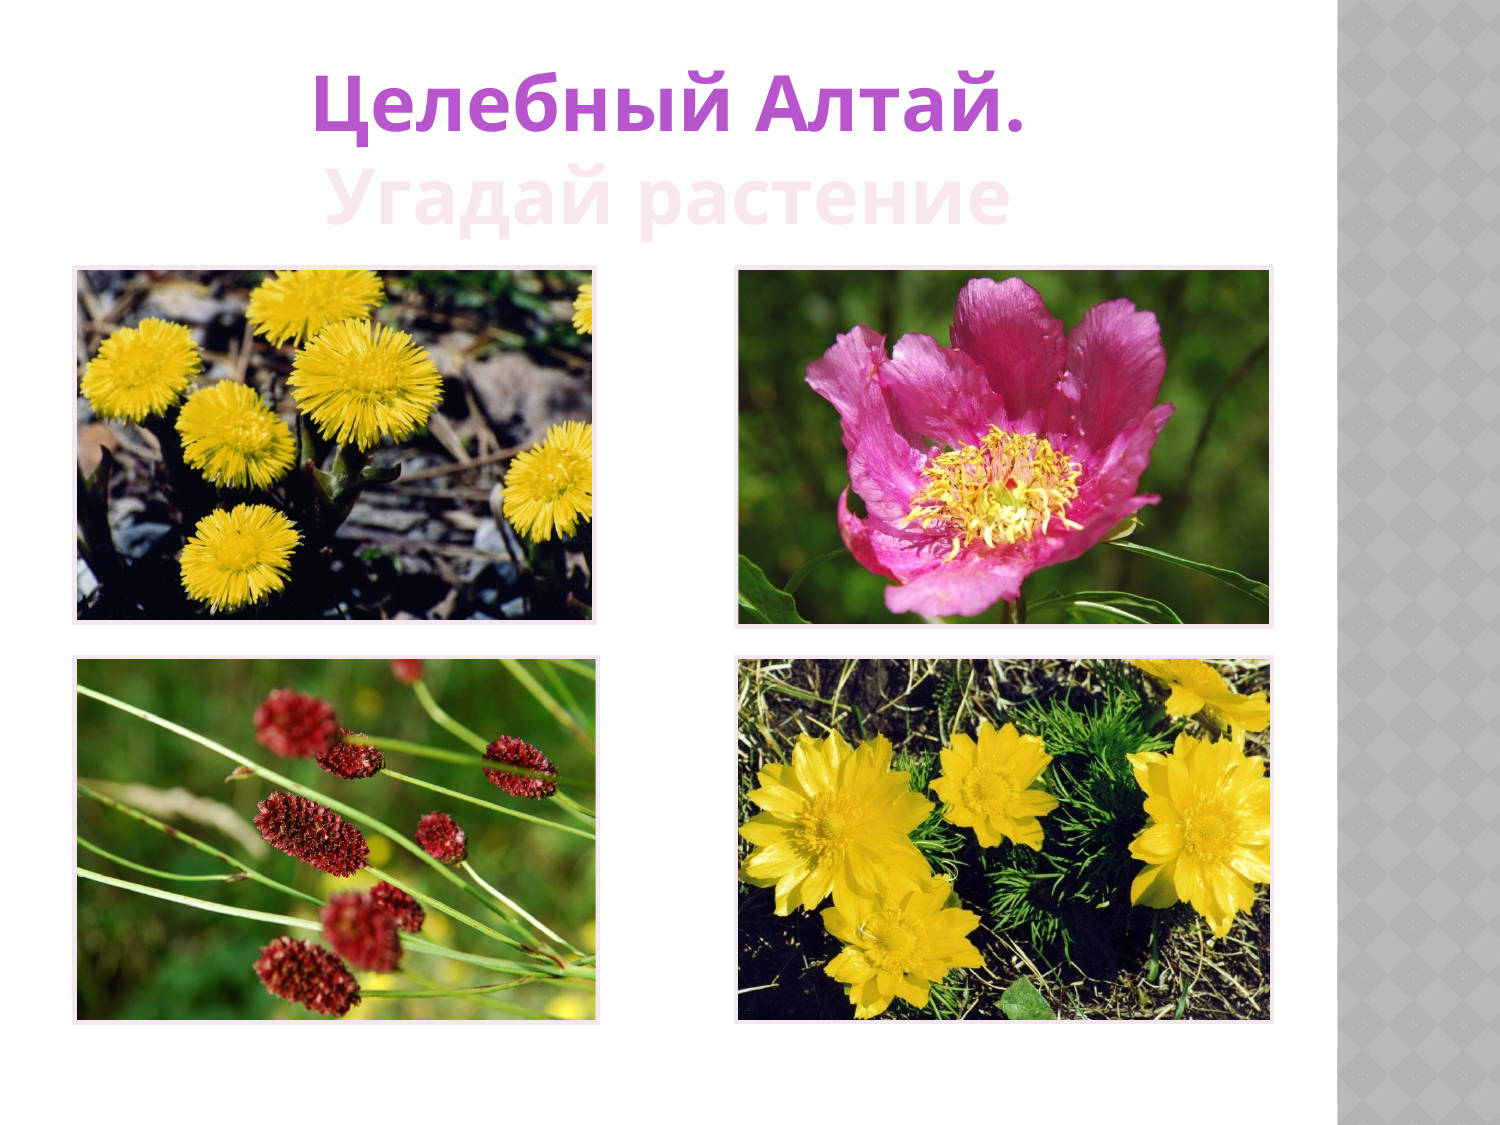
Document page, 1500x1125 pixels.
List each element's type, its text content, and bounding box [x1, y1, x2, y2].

picture [76, 269, 593, 621]
picture [76, 658, 597, 1021]
title Целебный Алтай. Угадай растение [75, 52, 1263, 240]
picture [737, 658, 1271, 1021]
picture [737, 269, 1270, 625]
